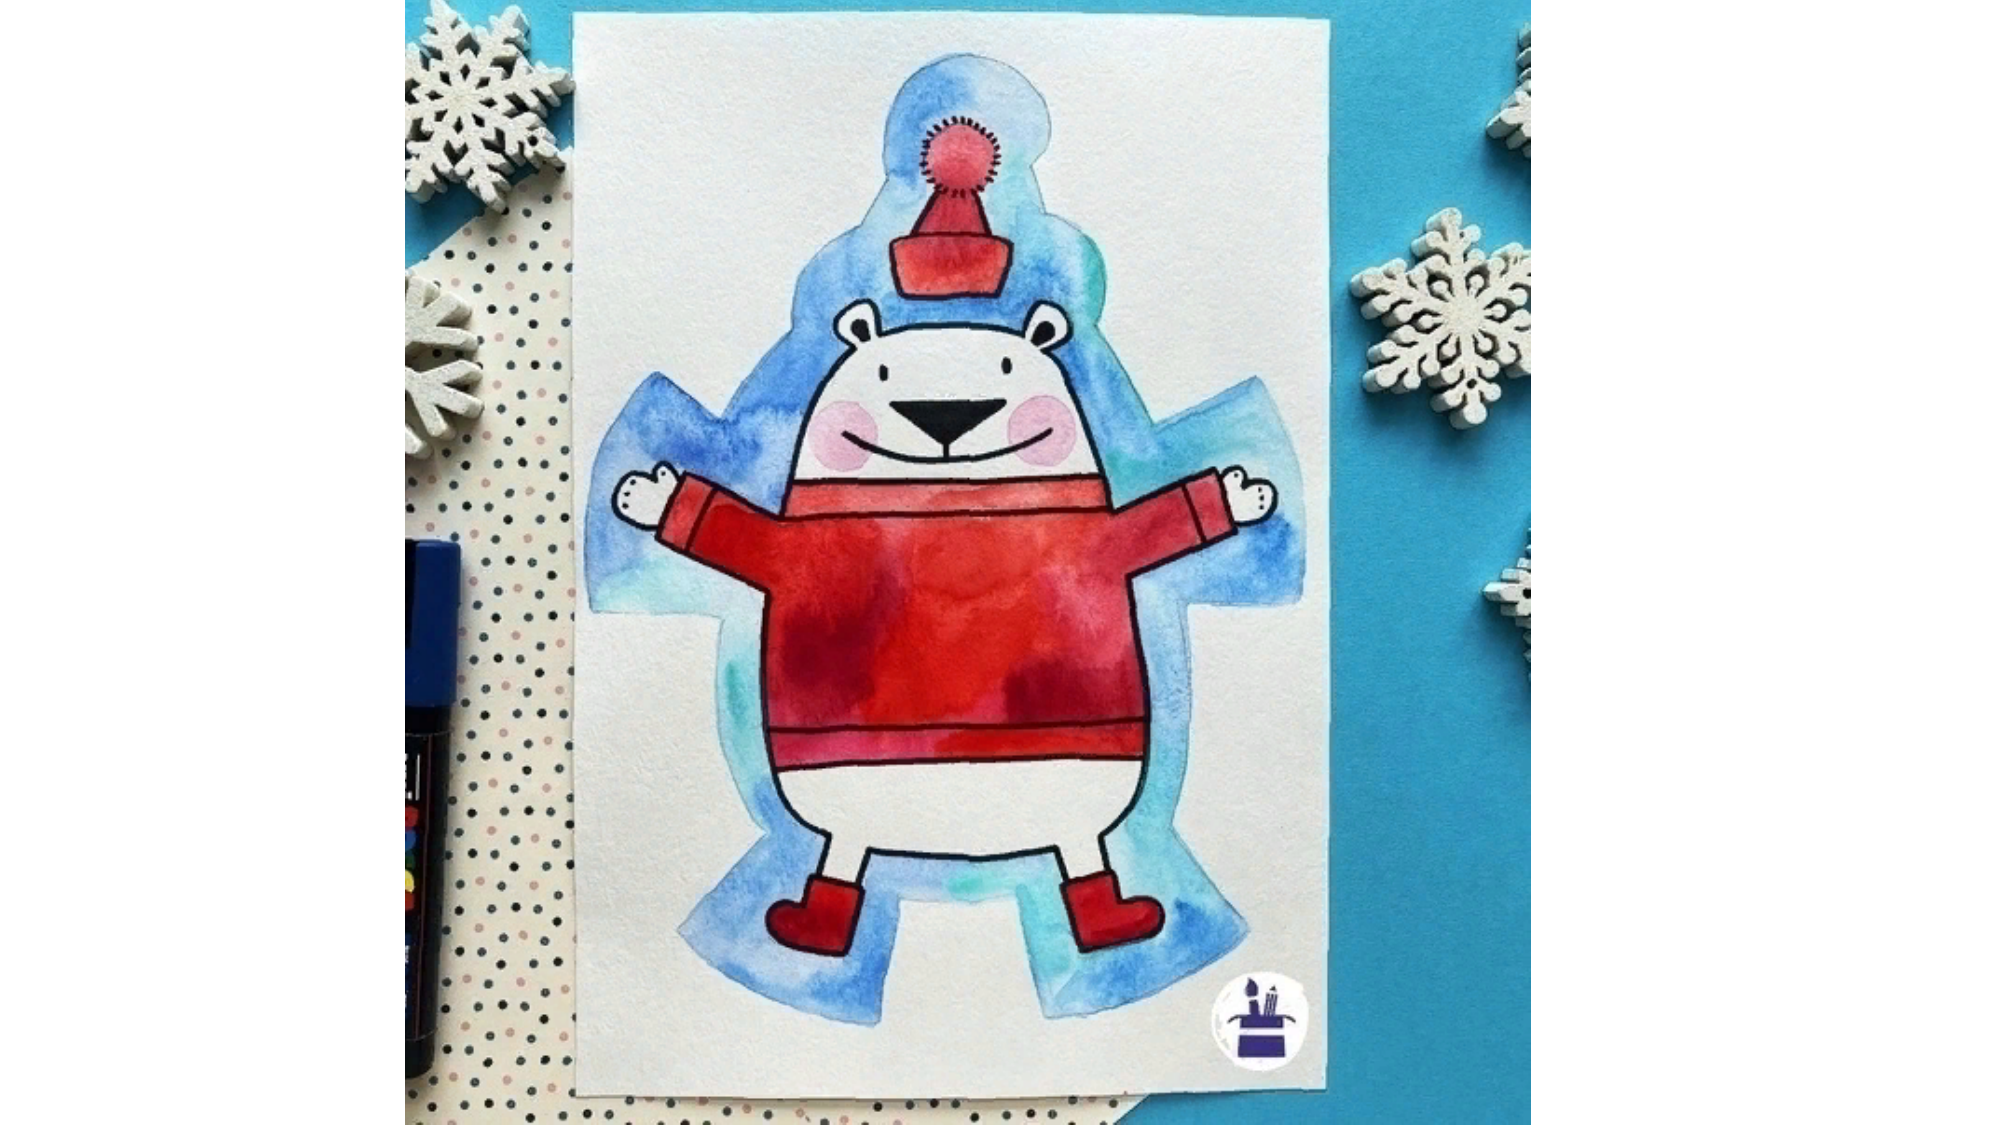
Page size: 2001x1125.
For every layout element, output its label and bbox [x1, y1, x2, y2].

picture [404, 0, 1531, 1125]
